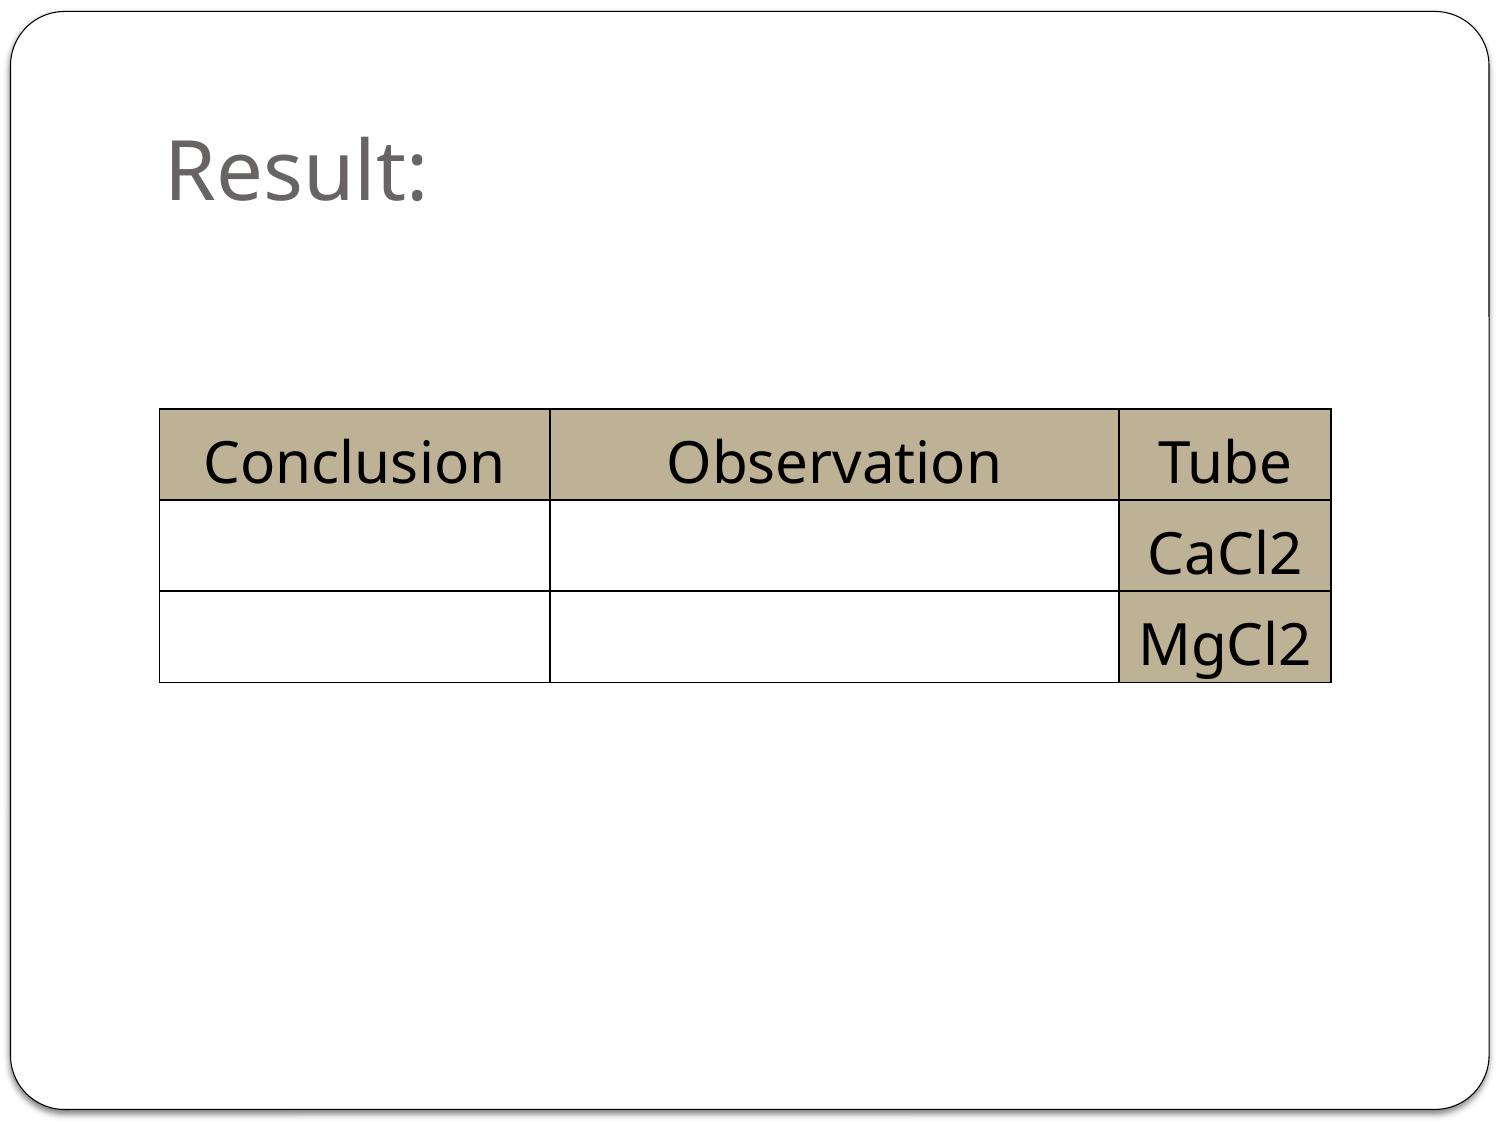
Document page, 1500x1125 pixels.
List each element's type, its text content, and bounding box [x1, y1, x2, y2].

table_cell [160, 501, 549, 590]
table_cell CaCl2 [1120, 501, 1330, 590]
table_cell [160, 592, 549, 682]
table_cell [551, 592, 1118, 682]
title Result: [150, 45, 1425, 233]
table_header Conclusion [160, 410, 549, 499]
table_cell MgCl2 [1120, 592, 1330, 682]
table_header Tube [1120, 410, 1330, 499]
table_cell [551, 501, 1118, 590]
table_header Observation [551, 410, 1118, 499]
